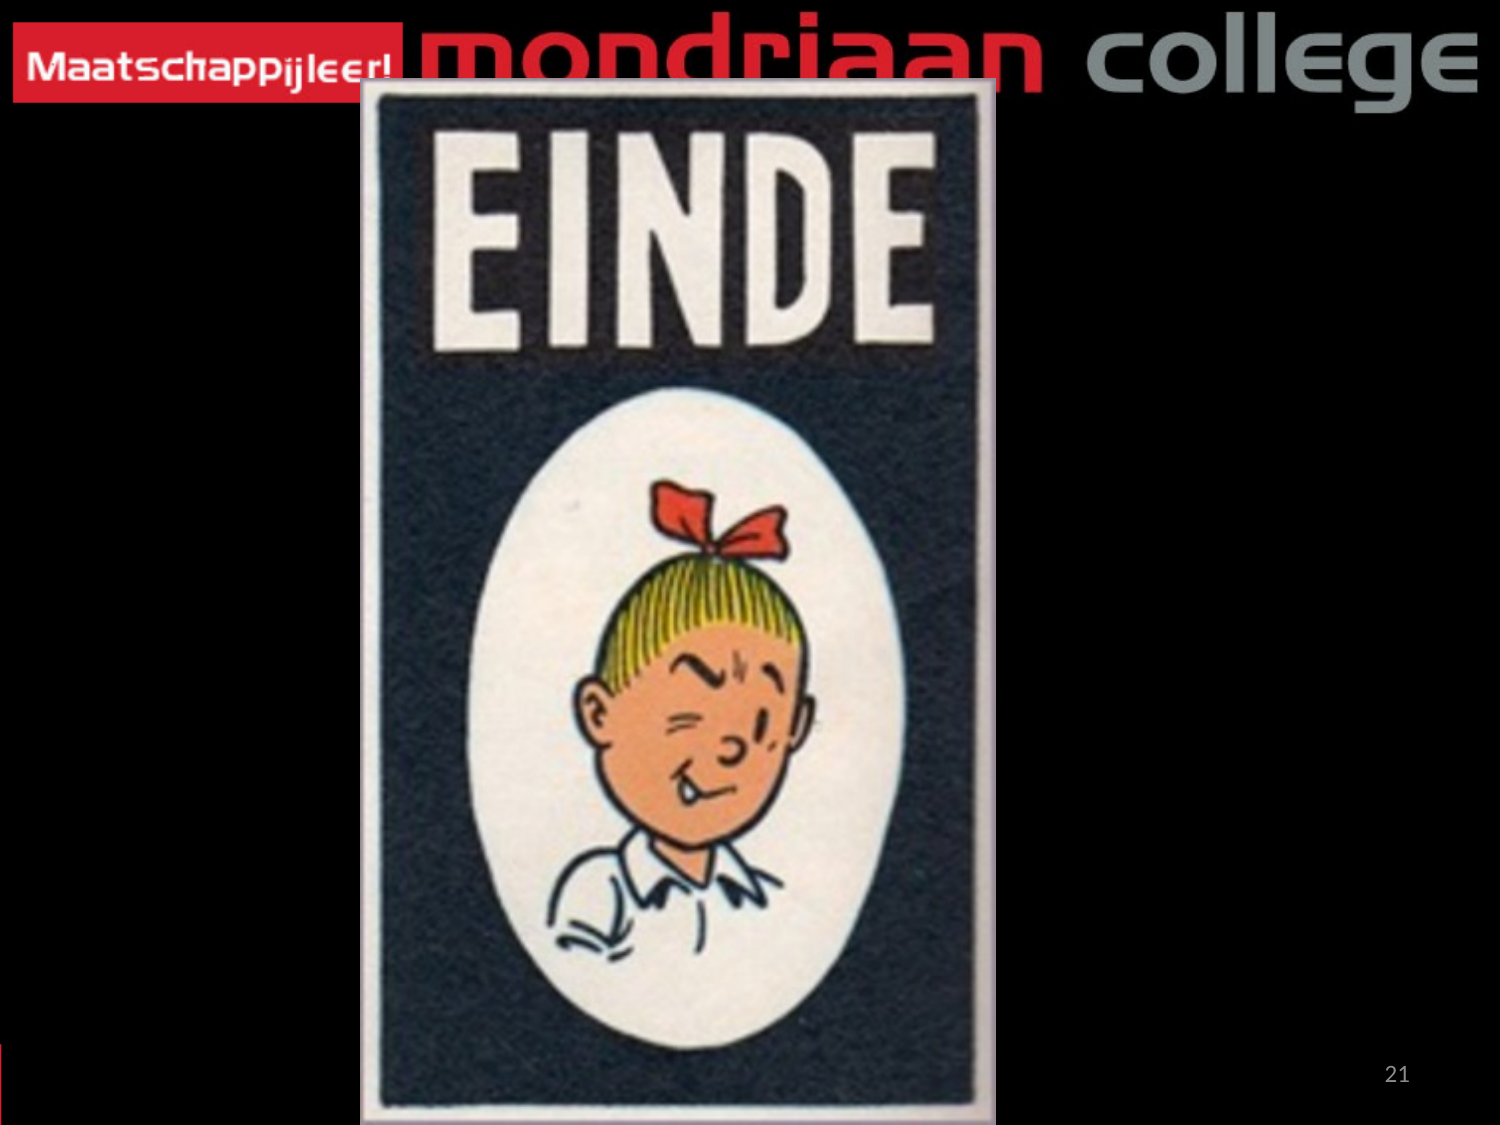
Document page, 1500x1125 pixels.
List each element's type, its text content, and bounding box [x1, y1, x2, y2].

picture [0, 0, 1500, 1125]
slide_number 21 [1074, 1042, 1425, 1103]
